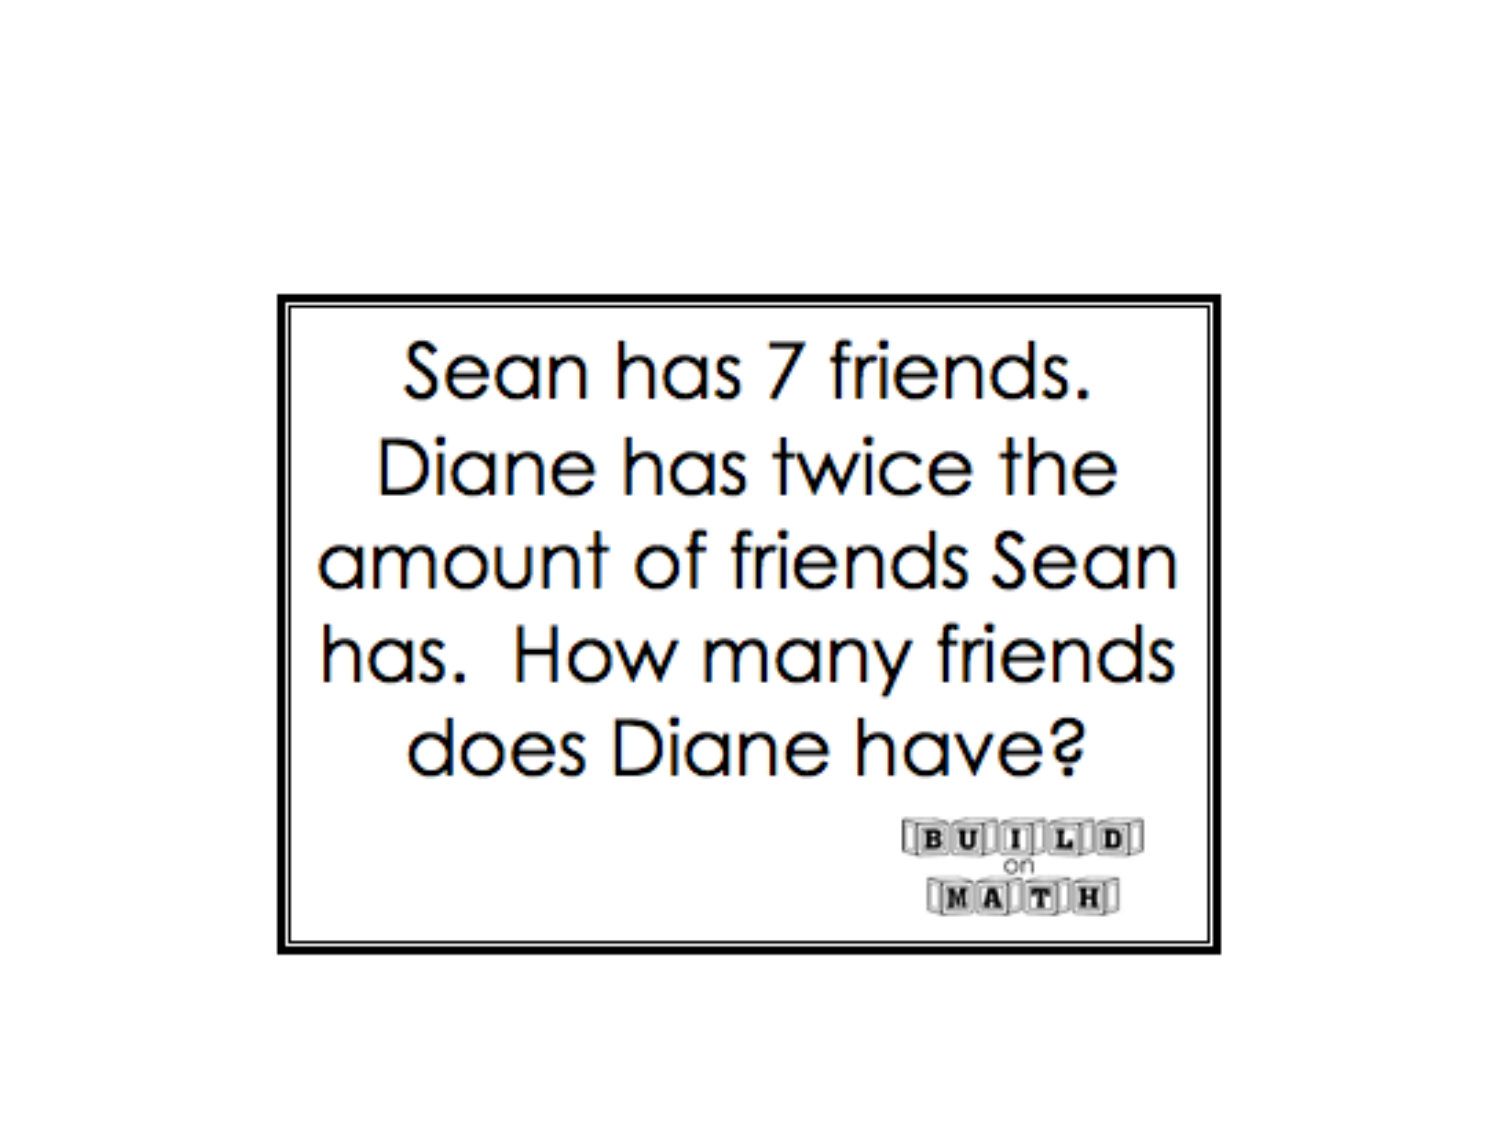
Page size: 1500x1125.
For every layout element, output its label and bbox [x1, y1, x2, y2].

list [74, 262, 1426, 1006]
